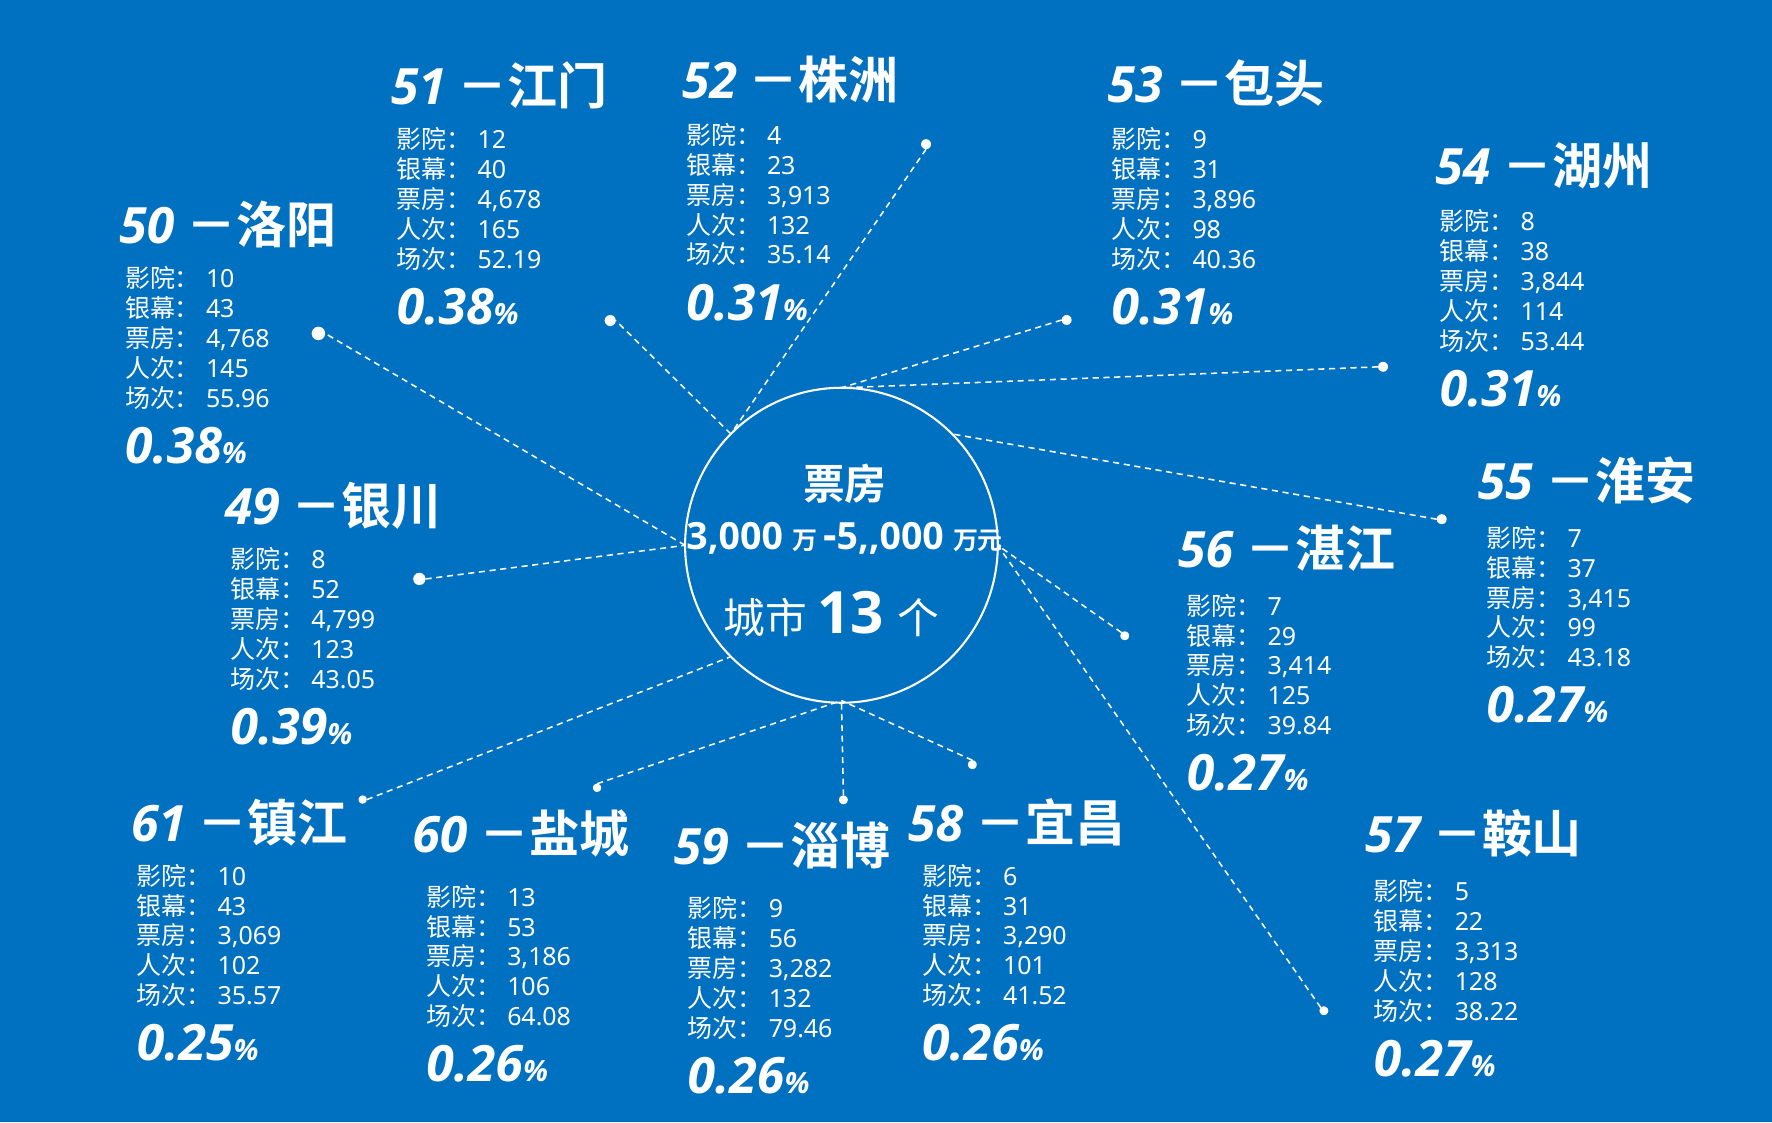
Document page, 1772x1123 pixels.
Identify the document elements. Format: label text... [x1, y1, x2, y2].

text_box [121, 828, 347, 1080]
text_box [411, 849, 637, 1101]
text_box 61－镇江 [116, 783, 363, 859]
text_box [907, 828, 1133, 1080]
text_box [110, 230, 336, 482]
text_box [381, 91, 607, 343]
text_box [1059, 312, 1074, 328]
text_box [1376, 359, 1391, 374]
text_box 50－洛阳 [104, 186, 352, 261]
text_box 56－湛江 [1163, 528, 1410, 585]
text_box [951, 433, 1437, 520]
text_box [736, 347, 927, 435]
text_box [1320, 1004, 1331, 1018]
text_box [611, 312, 618, 320]
text_box [967, 760, 979, 772]
text_box [836, 796, 850, 807]
text_box 55－淮安 [1463, 442, 1710, 517]
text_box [901, 148, 927, 318]
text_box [215, 511, 441, 763]
text_box 54－湖州 [1420, 127, 1668, 203]
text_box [1424, 174, 1650, 425]
text_box 57－鞍山 [1350, 795, 1597, 871]
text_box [845, 702, 973, 761]
text_box [715, 413, 954, 448]
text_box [841, 319, 1062, 366]
text_box 58－宜昌 [893, 783, 992, 827]
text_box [1358, 843, 1584, 1095]
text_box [841, 366, 1379, 389]
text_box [1096, 91, 1322, 343]
text_box 52－株洲 [667, 40, 914, 116]
text_box 53－包头 [1092, 45, 1340, 121]
text_box 49－银川 [210, 490, 319, 516]
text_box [325, 333, 686, 543]
text_box [736, 663, 949, 701]
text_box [596, 702, 841, 784]
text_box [1471, 490, 1697, 742]
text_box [1171, 558, 1397, 810]
text_box [1440, 512, 1449, 527]
text_box 60－盐城 [397, 808, 644, 871]
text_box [671, 87, 897, 339]
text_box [615, 320, 732, 435]
text_box 59－淄博 [659, 807, 906, 882]
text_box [444, 544, 685, 580]
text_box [997, 545, 1322, 1008]
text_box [366, 656, 732, 800]
text_box 51－江门 [376, 47, 623, 123]
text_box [672, 860, 898, 1112]
text_box [918, 137, 934, 151]
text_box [690, 449, 1000, 654]
